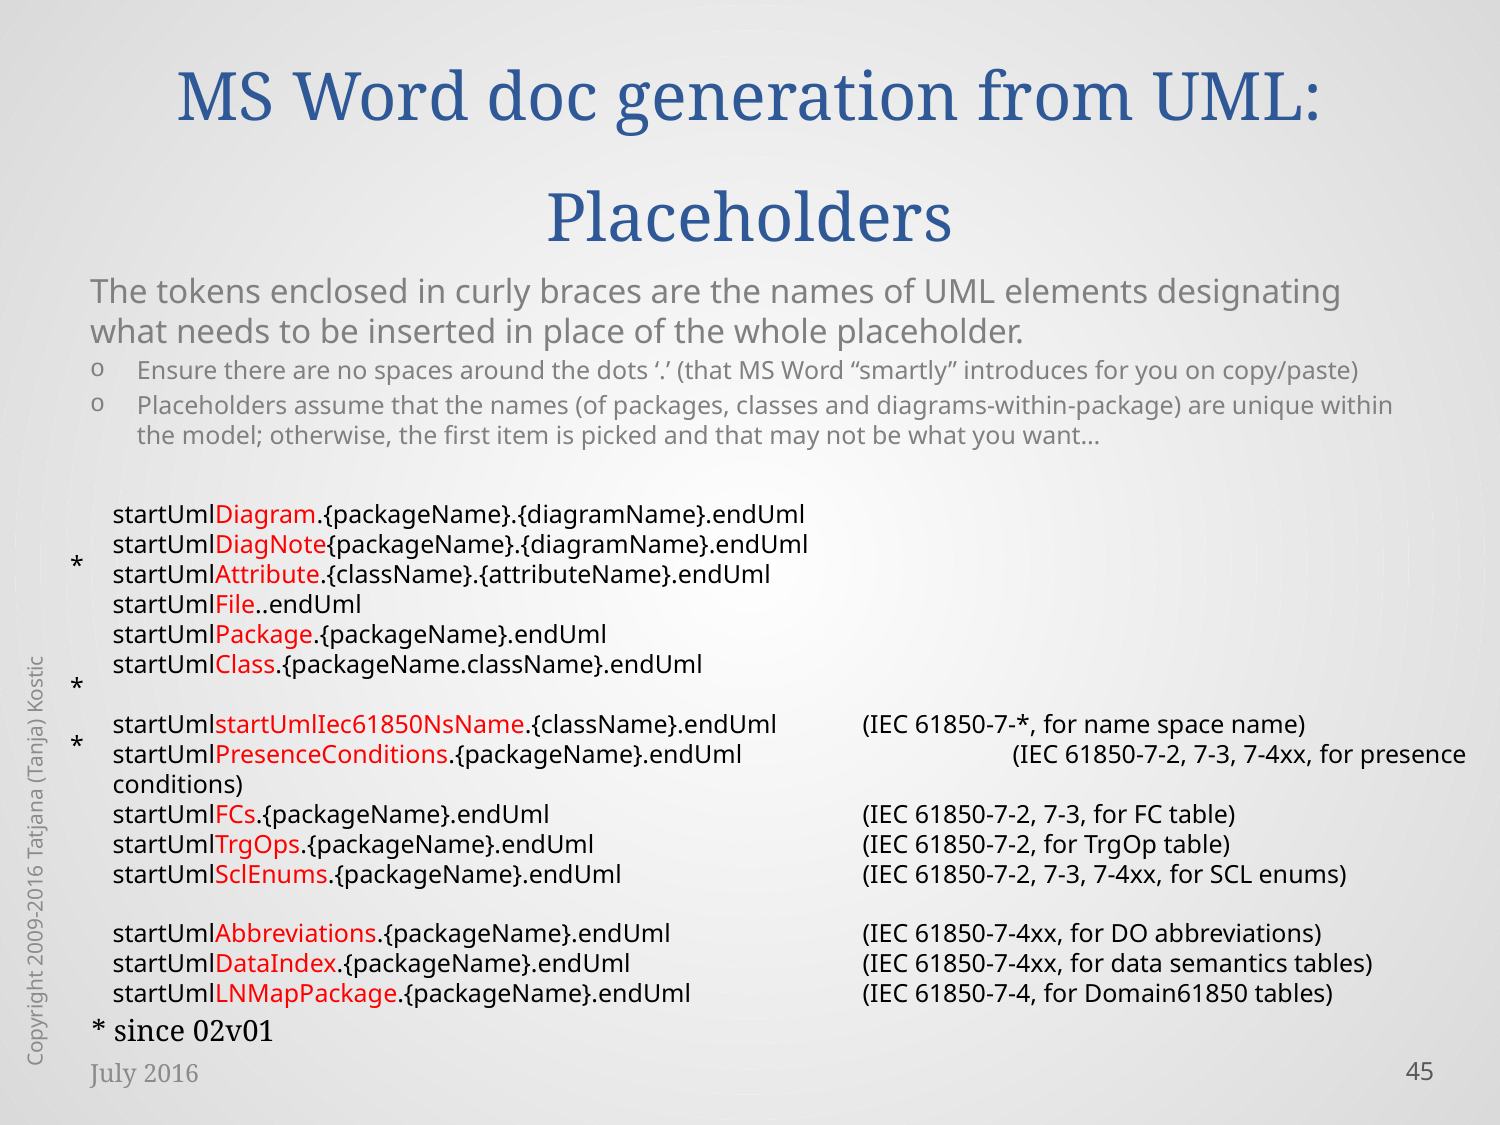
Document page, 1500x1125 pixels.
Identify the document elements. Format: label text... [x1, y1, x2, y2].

text_box * [55, 542, 99, 587]
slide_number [75, 1042, 313, 1103]
footer Copyright 2009-2016 Tatjana (Tanja) Kostic [18, 621, 54, 1101]
title MS Word doc generation from UML: Placeholders [75, 0, 1425, 262]
text_box * since 02v01 [69, 1004, 290, 1055]
text_box startUmlDiagram.{packageName}.{diagramName}.endUml startUmlDiagNote{packageName}.{diagramName}.endUml startUmlAttribute.{className}.{attributeName}.endUml startUmlFile..endUml startUmlPackage.{packageName}.endUml startUmlClass.{packageName.className}.endUml startUmlstartUmlIec61850NsName.{className}.endUml (IEC 61850-7-*, for name space name) startUmlPresenceConditions.{packageName}.endUml (IEC 61850-7-2, 7-3, 7-4xx, for presence conditions) startUmlFCs.{packageName}.endUml (IEC 61850-7-2, 7-3, for FC table) startUmlTrgOps.{packageName}.endUml (IEC 61850-7-2, for TrgOp table) startUmlSclEnums.{packageName}.endUml (IEC 61850-7-2, 7-3, 7-4xx, for SCL enums) startUmlAbbreviations.{packageName}.endUml (IEC 61850-7-4xx, for DO abbreviations) startUmlDataIndex.{packageName}.endUml (IEC 61850-7-4xx, for data semantics tables) startUmlLNMapPackage.{packageName}.endUml (IEC 61850-7-4, for Domain61850 tables) [97, 491, 1492, 1016]
list The tokens enclosed in curly braces are the names of UML elements designating what needs to be inserted in place of the whole placeholder. Ensure there are no spaces around the dots ‘.’ (that MS Word “smartly” introduces for you on copy/paste) Placeholders assume that the names (of packages, classes and diagrams-within-package) are unique within the model; otherwise, the first item is picked and that may not be what you want… [75, 262, 1425, 528]
text_box * [55, 721, 99, 767]
slide_number 45 [1401, 1042, 1494, 1103]
text_box * [55, 664, 99, 710]
